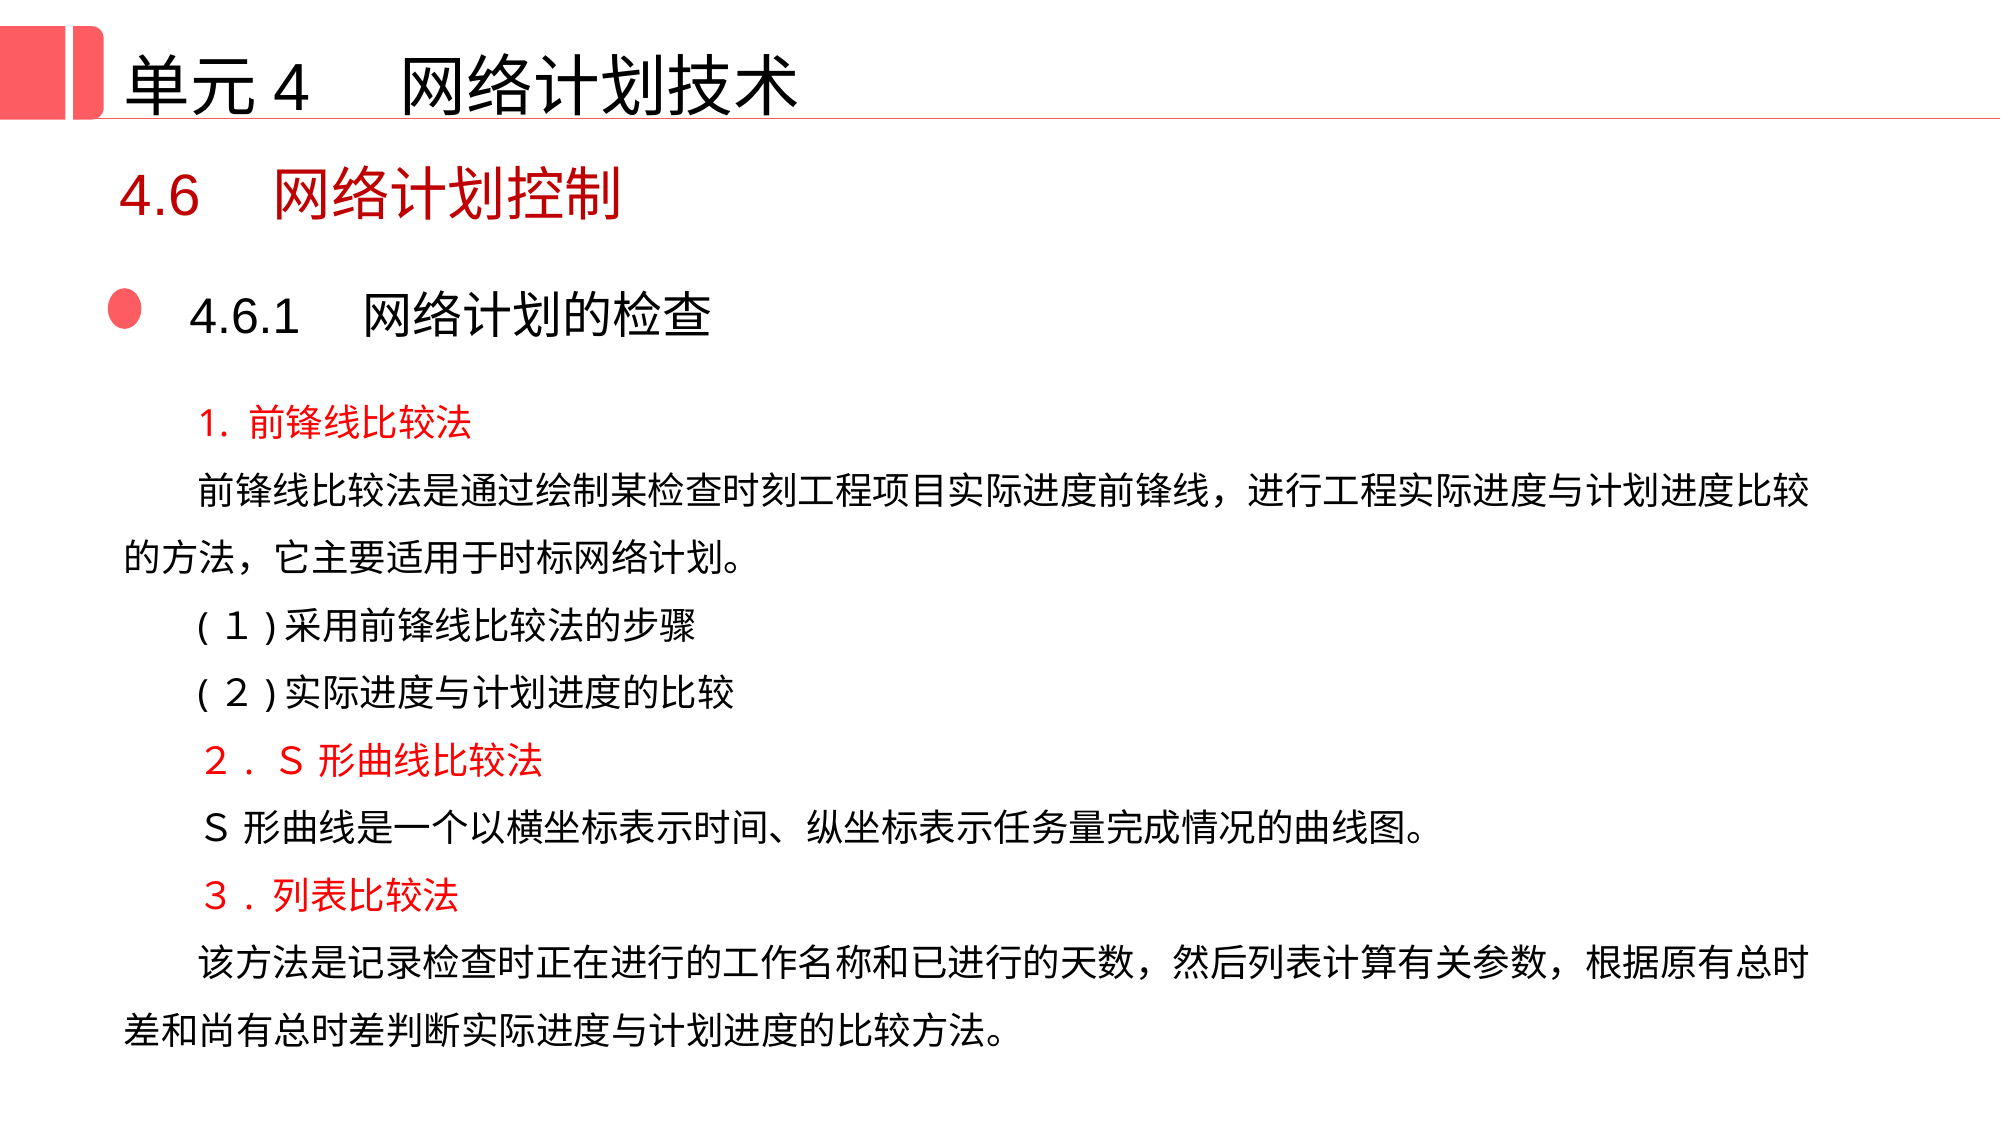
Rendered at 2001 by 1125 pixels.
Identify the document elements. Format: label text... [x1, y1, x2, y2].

text_box [107, 288, 142, 329]
list 单元4 网络计划技术 [108, 12, 1891, 248]
text_box 4.6.1 网络计划的检查 [174, 276, 1162, 351]
text_box 1. 前锋线比较法 前锋线比较法是通过绘制某检查时刻工程项目实际进度前锋线，进行工程实际进度与计划进度比较的方法，它主要适用于时标网络计划。 (１)采用前锋线比较法的步骤 (２)实际进度与计划进度的比较 ２. Ｓ 形曲线比较法 Ｓ 形曲线是一个以横坐标表示时间、纵坐标表示任务量完成情况的曲线图。 ３. 列表比较法 该方法是记录检查时正在进行的工作名称和已进行的天数，然后列表计算有关参数，根据原有总时差和尚有总时差判断实际进度与计划进度的比较方法。 [108, 369, 1842, 1060]
text_box 4.6 网络计划控制 [104, 149, 638, 235]
